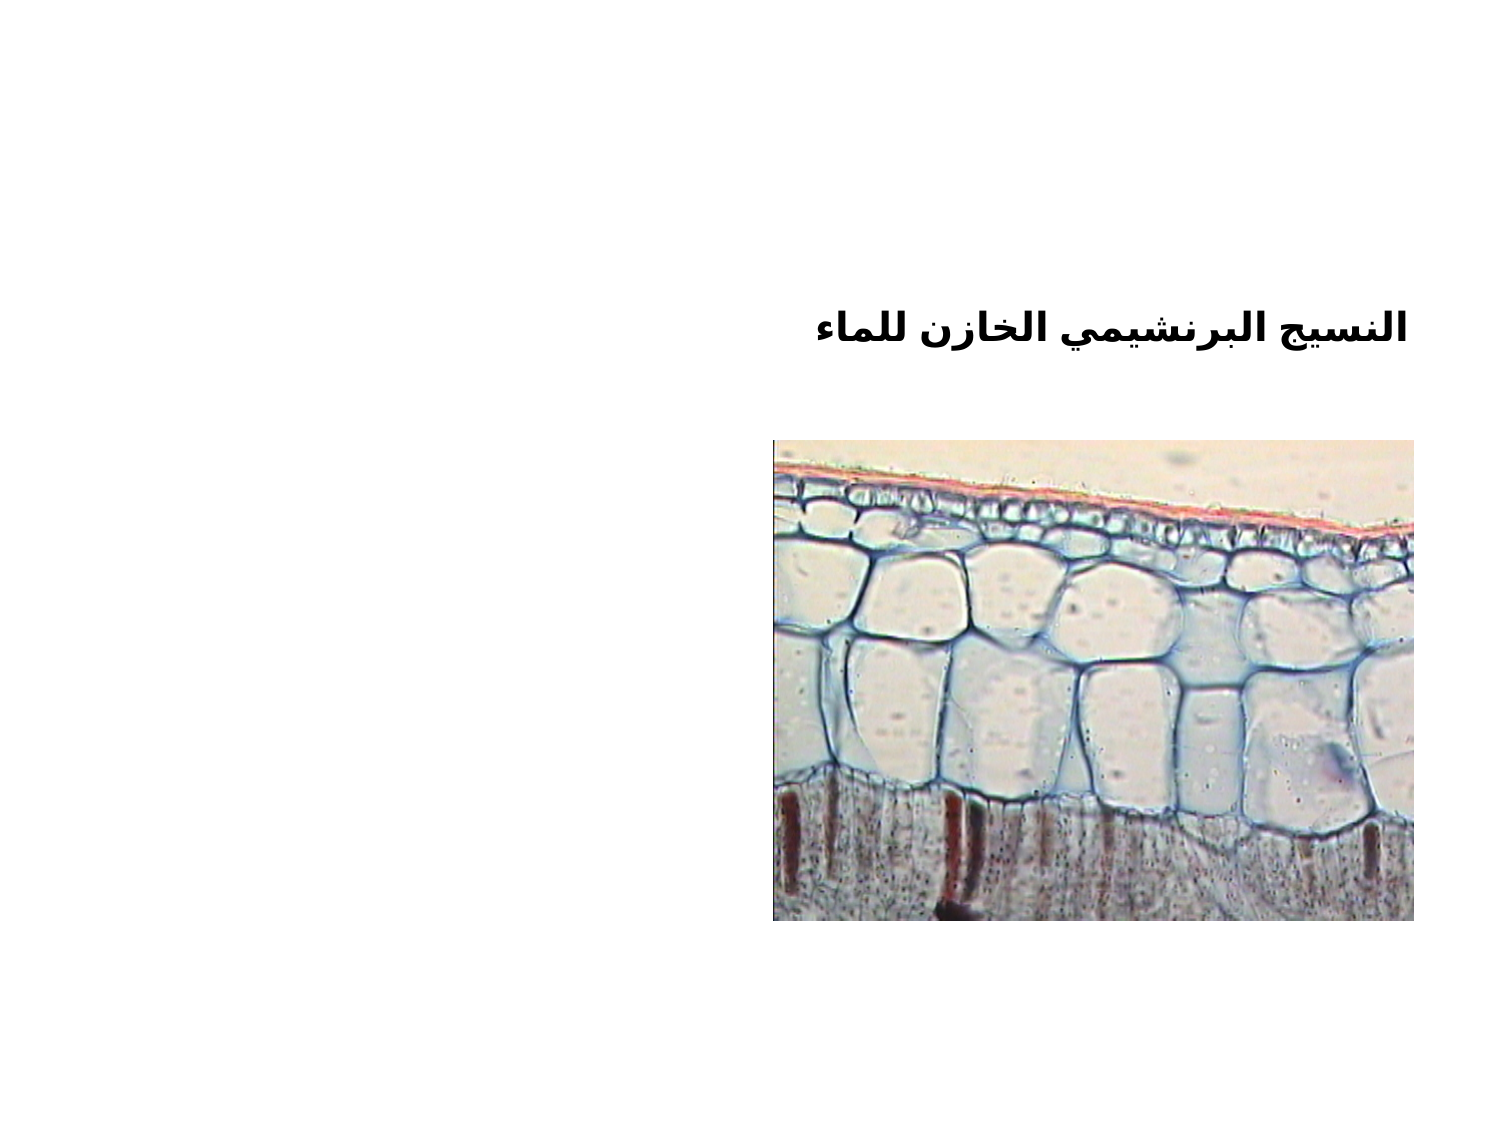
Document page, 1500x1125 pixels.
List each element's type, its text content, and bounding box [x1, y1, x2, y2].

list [773, 440, 1414, 921]
list النسيج البرنشيمي الخازن للماء [761, 251, 1425, 357]
